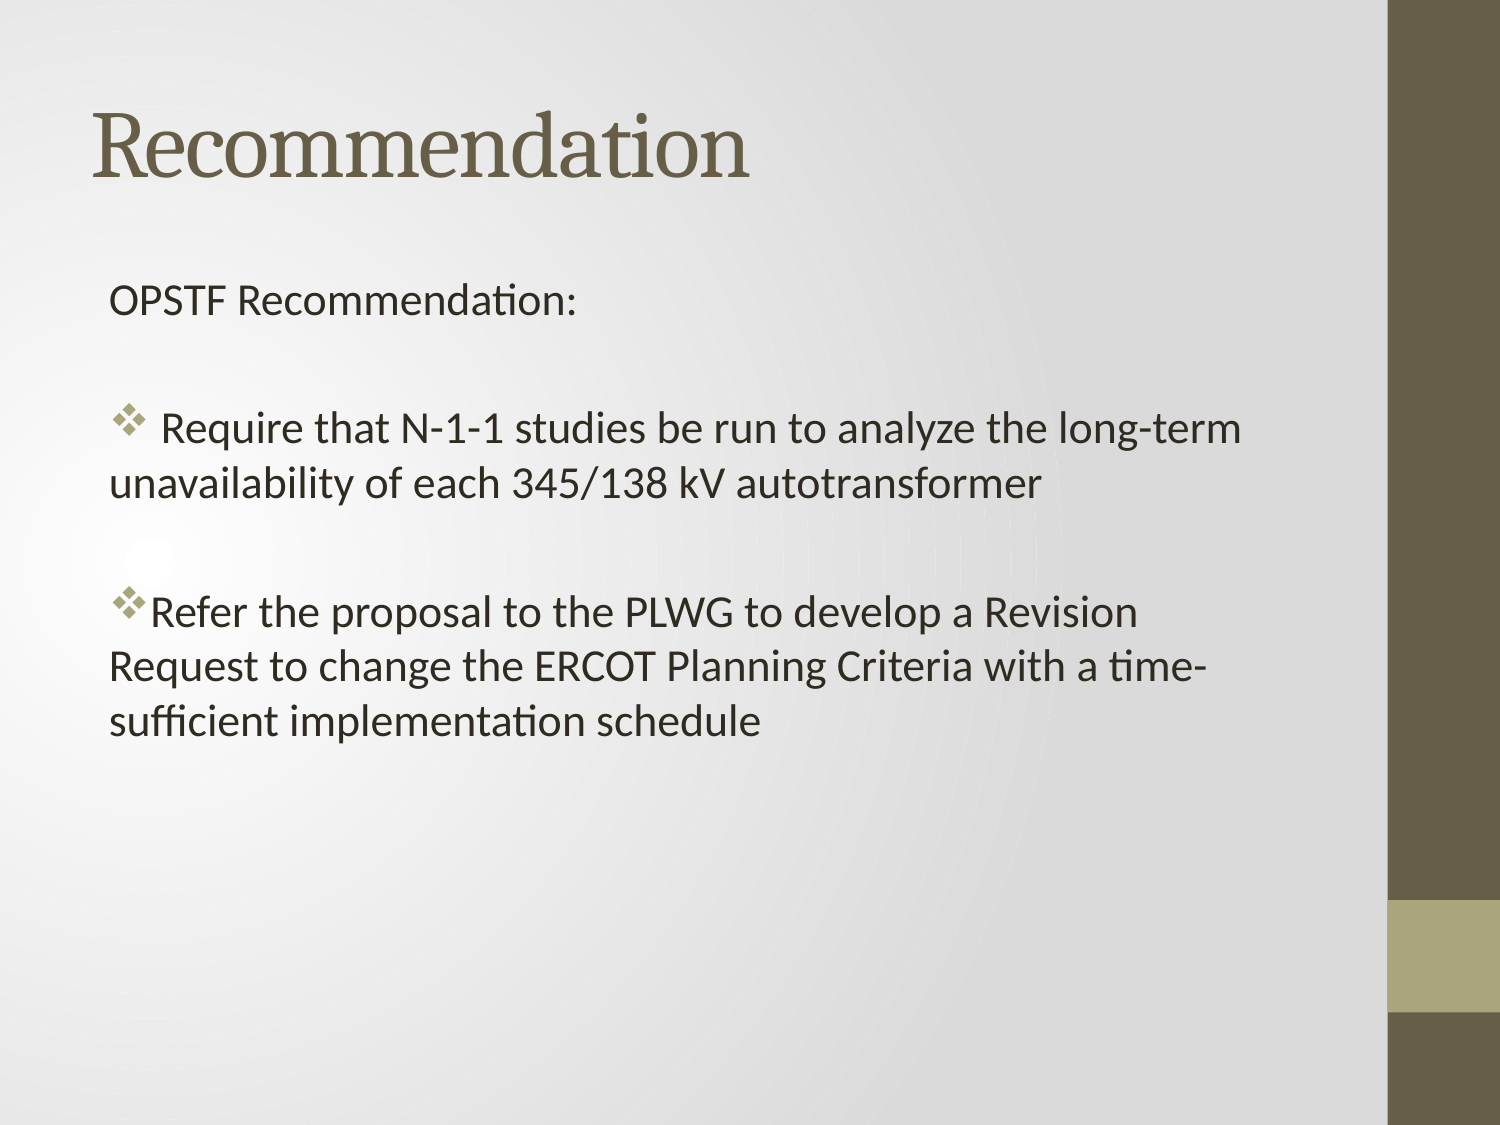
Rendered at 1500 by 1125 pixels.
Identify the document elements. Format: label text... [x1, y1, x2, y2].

list OPSTF Recommendation: Require that N-1-1 studies be run to analyze the long-term unavailability of each 345/138 kV autotransformer Refer the proposal to the PLWG to develop a Revision Request to change the ERCOT Planning Criteria with a time-sufficient implementation schedule [74, 262, 1326, 1051]
title Recommendation [75, 45, 1325, 233]
